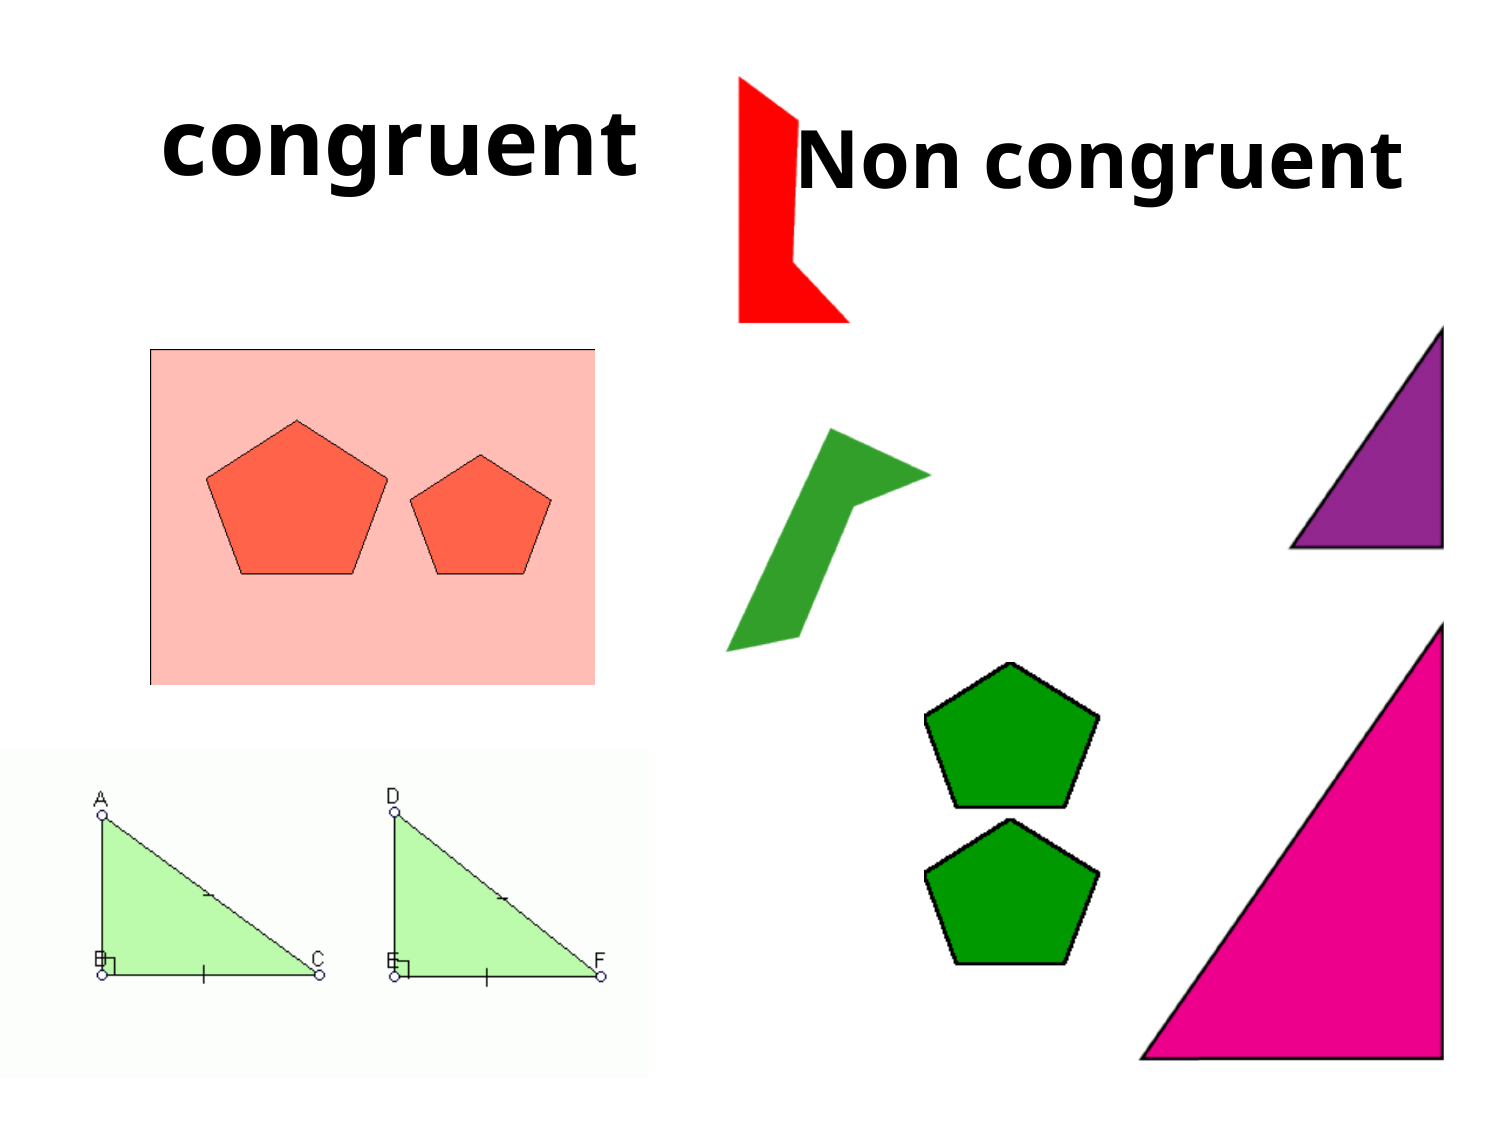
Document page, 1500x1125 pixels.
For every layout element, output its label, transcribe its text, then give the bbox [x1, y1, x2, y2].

picture [149, 75, 1500, 1061]
text_box Non congruent [774, 62, 1425, 250]
picture [0, 749, 649, 1079]
title congruent [75, 45, 725, 233]
